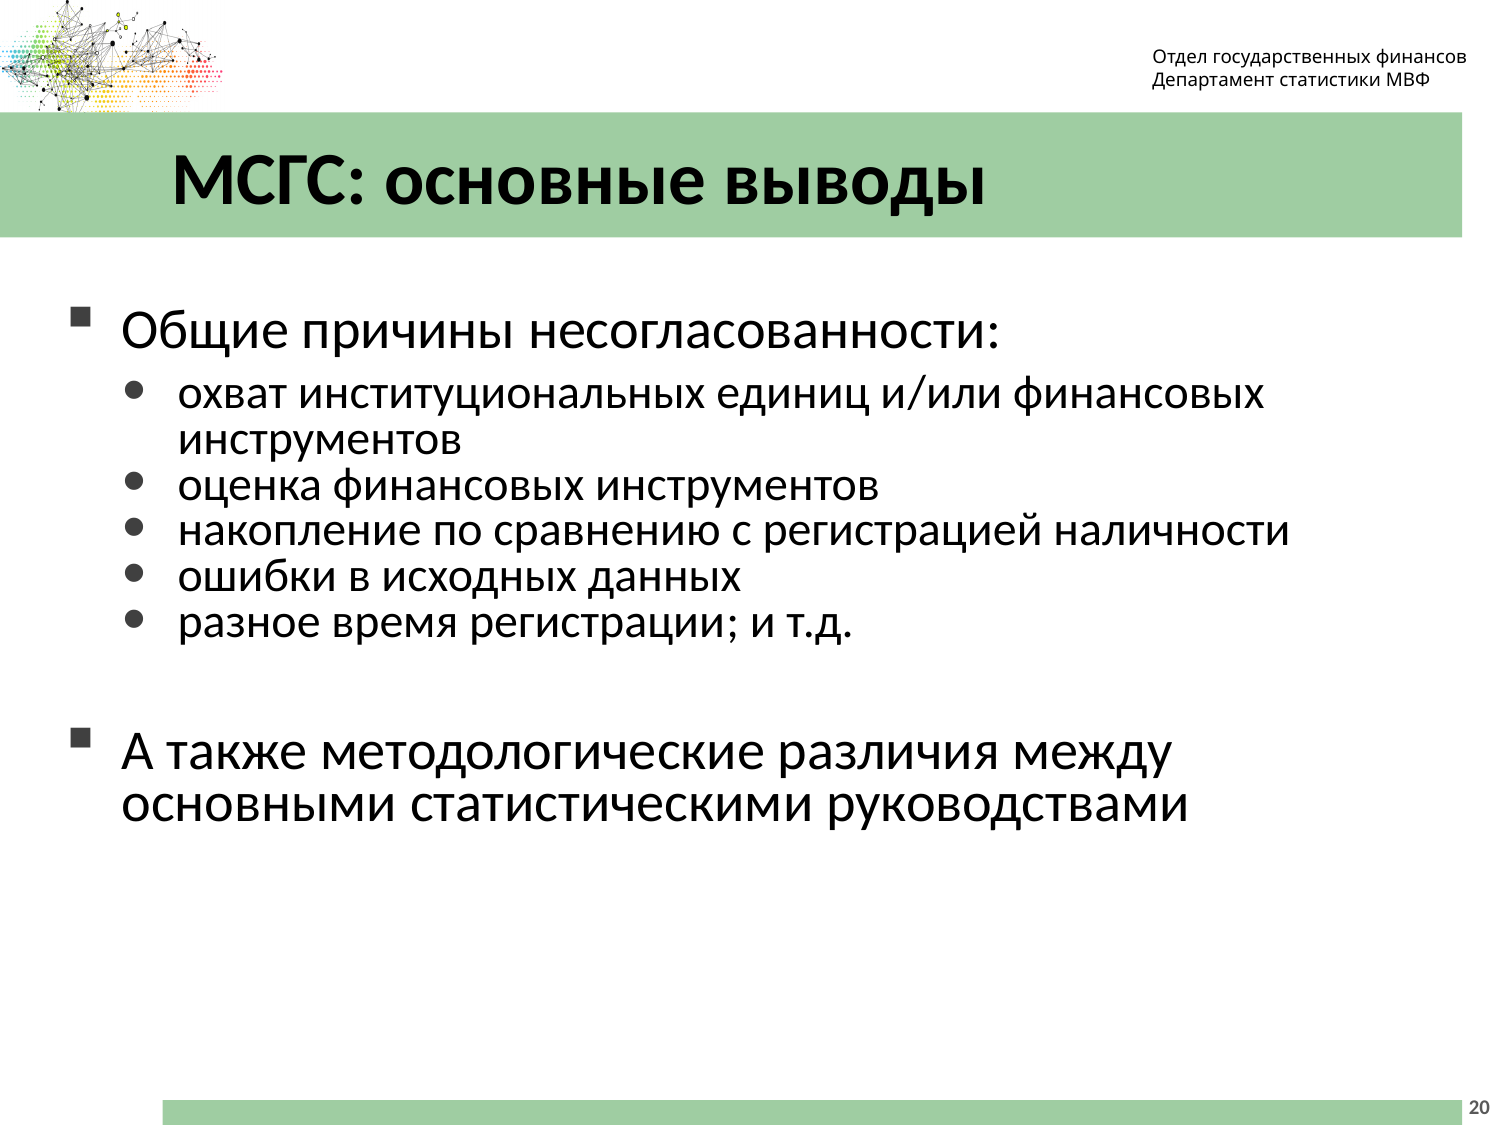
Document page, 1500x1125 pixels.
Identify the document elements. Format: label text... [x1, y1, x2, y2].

slide_number 20 [1441, 1074, 1500, 1125]
picture [0, 0, 225, 112]
list Общие причины несогласованности: охват институциональных единиц и/или финансовых инструментов оценка финансовых инструментов накопление по сравнению с регистрацией наличности ошибки в исходных данных разное время регистрации; и т.д. А также методологические различия между основными статистическими руководствами [50, 299, 1463, 1088]
title МСГС: основные выводы [0, 112, 1463, 238]
text_box Отдел государственных финансов Департамент статистики МВФ [1137, 37, 1500, 98]
